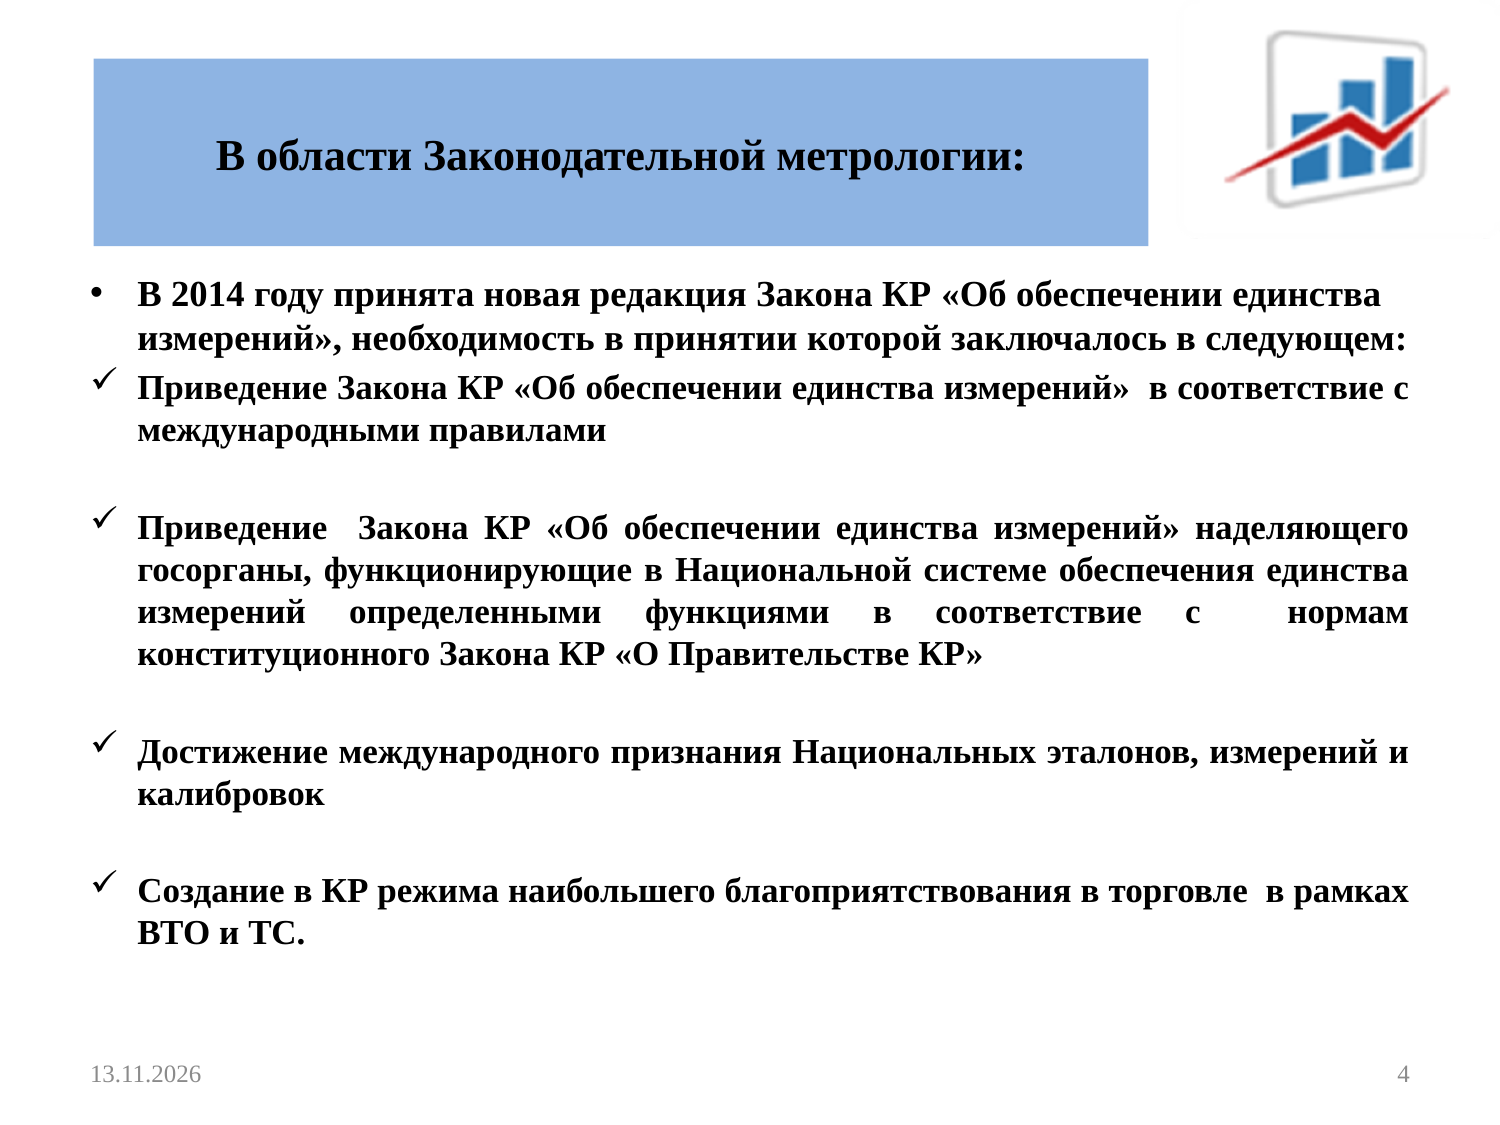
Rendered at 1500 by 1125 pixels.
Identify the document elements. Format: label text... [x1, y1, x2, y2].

list В 2014 году принята новая редакция Закона КР «Об обеспечении единства измерений», необходимость в принятии которой заключалось в следующем: Приведение Закона КР «Об обеспечении единства измерений» в соответствие с международными правилами Приведение Закона КР «Об обеспечении единства измерений» наделяющего госорганы, функционирующие в Национальной системе обеспечения единства измерений определенными функциями в соответствие с нормам конституционного Закона КР «О Правительстве КР» Достижение международного признания Национальных эталонов, измерений и калибровок Создание в КР режима наибольшего благоприятствования в торговле в рамках ВТО и ТС. [75, 262, 1425, 1043]
picture [1175, 0, 1500, 239]
title В области Законодательной метрологии: [93, 58, 1149, 247]
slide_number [75, 1042, 425, 1103]
slide_number 4 [1074, 1042, 1425, 1103]
